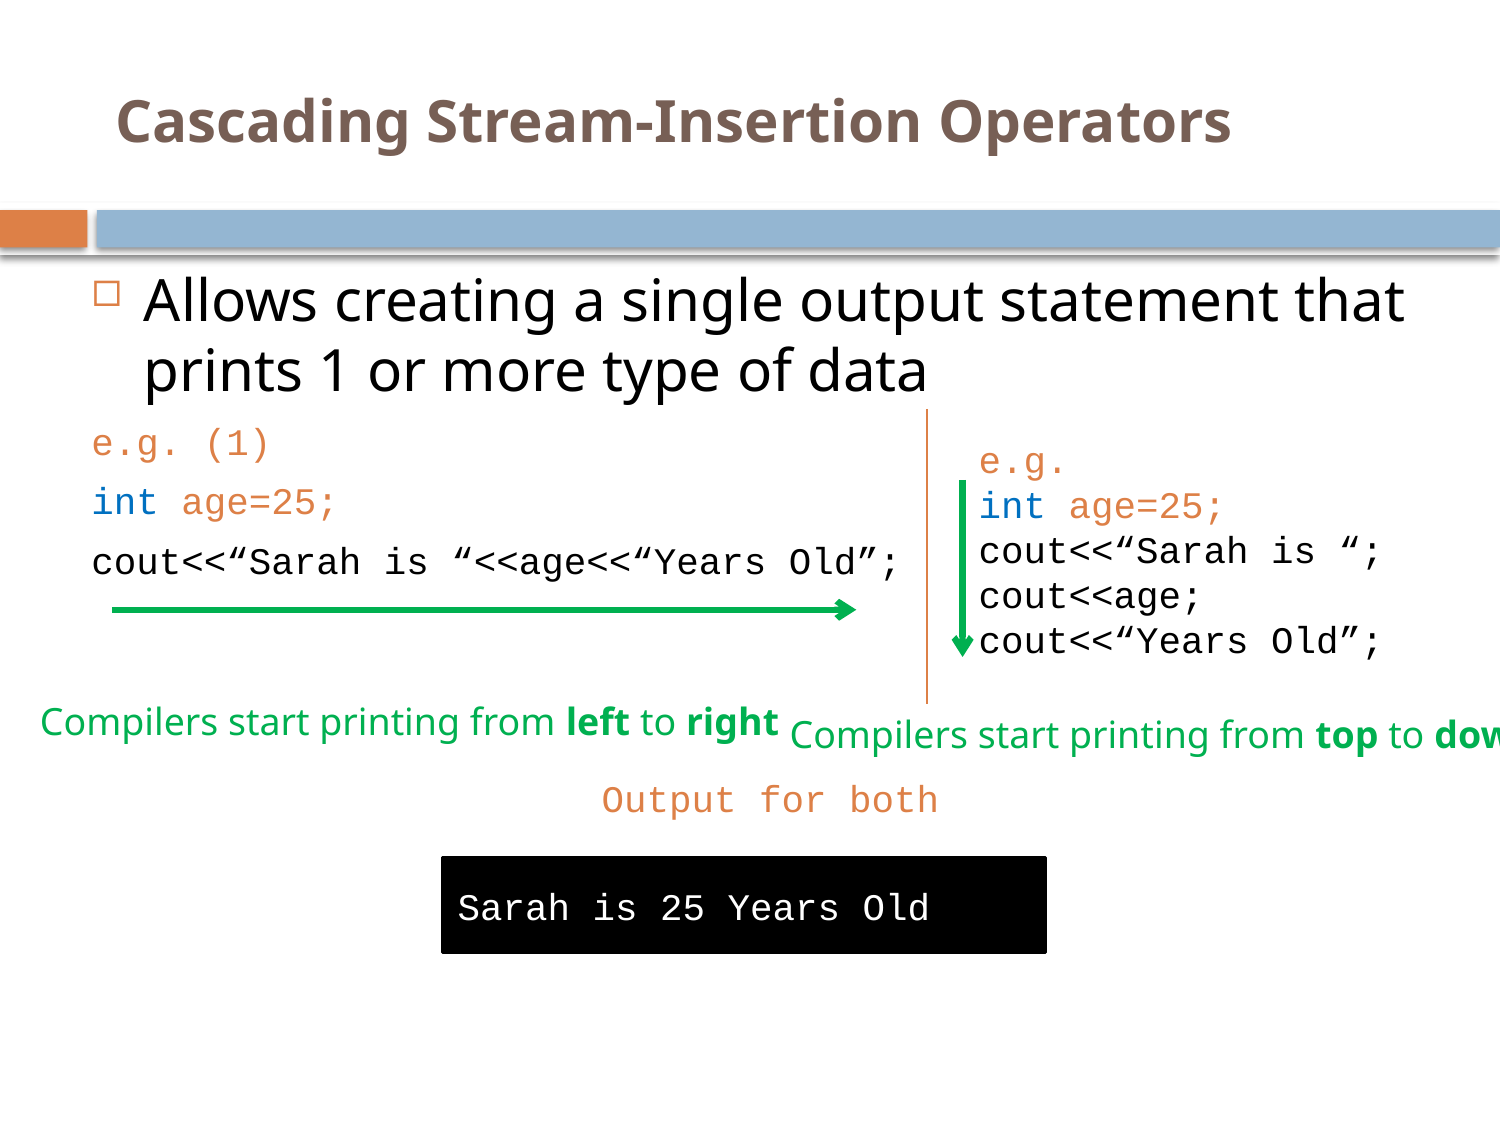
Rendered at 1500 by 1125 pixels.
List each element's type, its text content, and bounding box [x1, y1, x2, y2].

list Allows creating a single output statement that prints 1 or more type of data e.g. (1) int age=25; cout<<“Sarah is “<<age<<“Years Old”; Output for both [76, 255, 1465, 704]
list Allows creating a single output statement that prints 1 or more type of data e.g. (1) int age=25; cout<<“Sarah is “<<age<<“Years Old”; Output for both [76, 751, 1465, 1106]
text_box Compilers start printing from left to right [25, 690, 795, 751]
text_box Sarah is 25 Years Old [441, 856, 1047, 954]
text_box Compilers start printing from top to down [774, 704, 1500, 764]
title Cascading Stream-Insertion Operators [100, 37, 1438, 200]
text_box e.g. int age=25; cout<<“Sarah is “; cout<<age; cout<<“Years Old”; [963, 428, 1399, 704]
